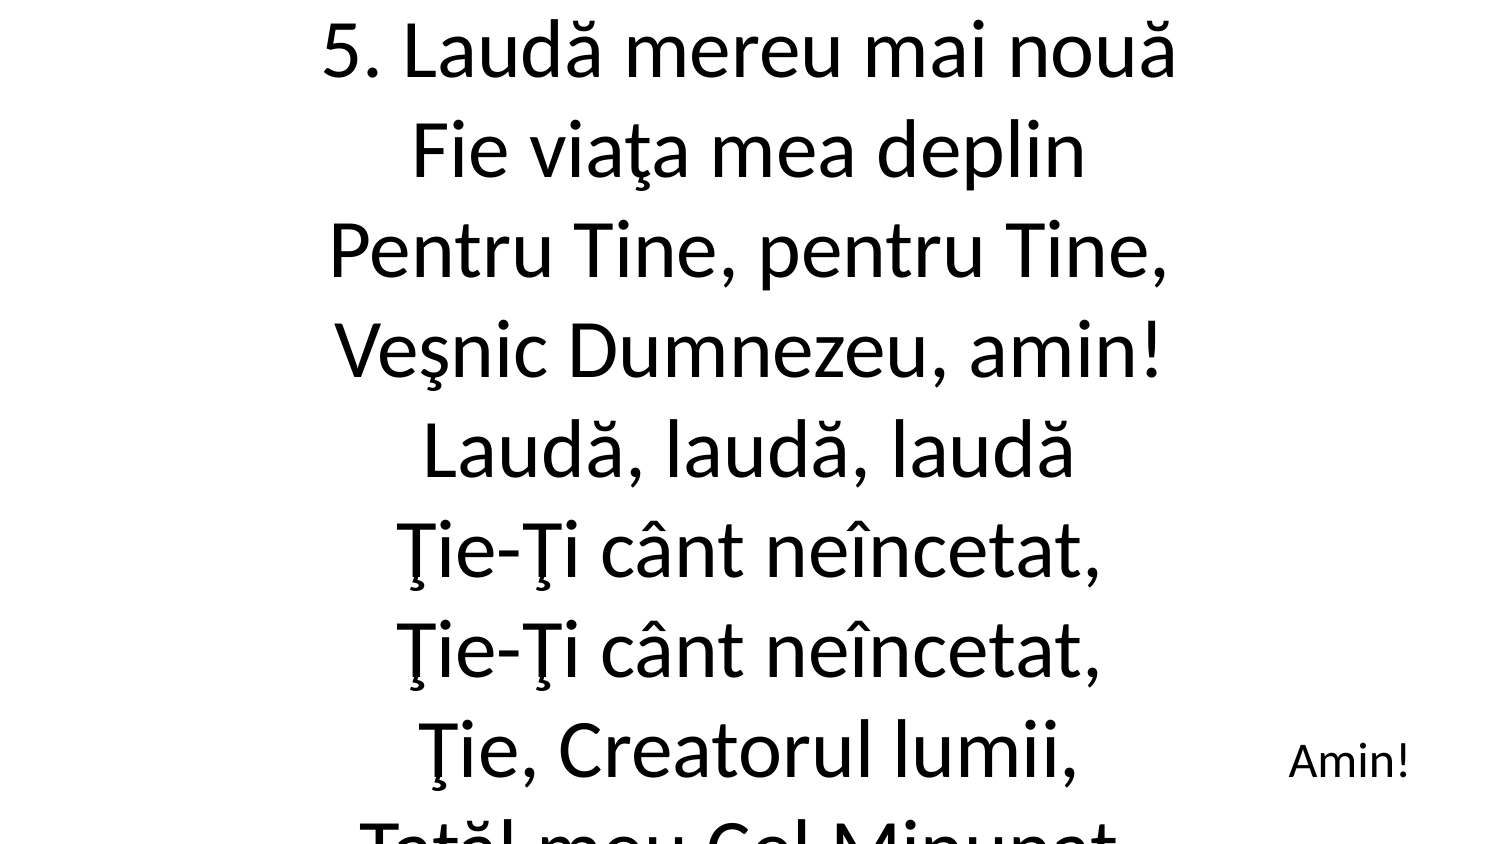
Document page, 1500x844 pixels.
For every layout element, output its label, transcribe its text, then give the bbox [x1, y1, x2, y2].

text_box Amin! [1273, 674, 1427, 795]
text_box 5. Laudă mereu mai nouă Fie viaţa mea deplin Pentru Tine, pentru Tine, Veşnic Dumnezeu, amin! Laudă, laudă, laudă Ţie-Ţi cânt neîncetat, Ţie-Ţi cânt neîncetat, Ţie, Creatorul lumii, Tatăl meu Cel Minunat. [305, 0, 1195, 844]
